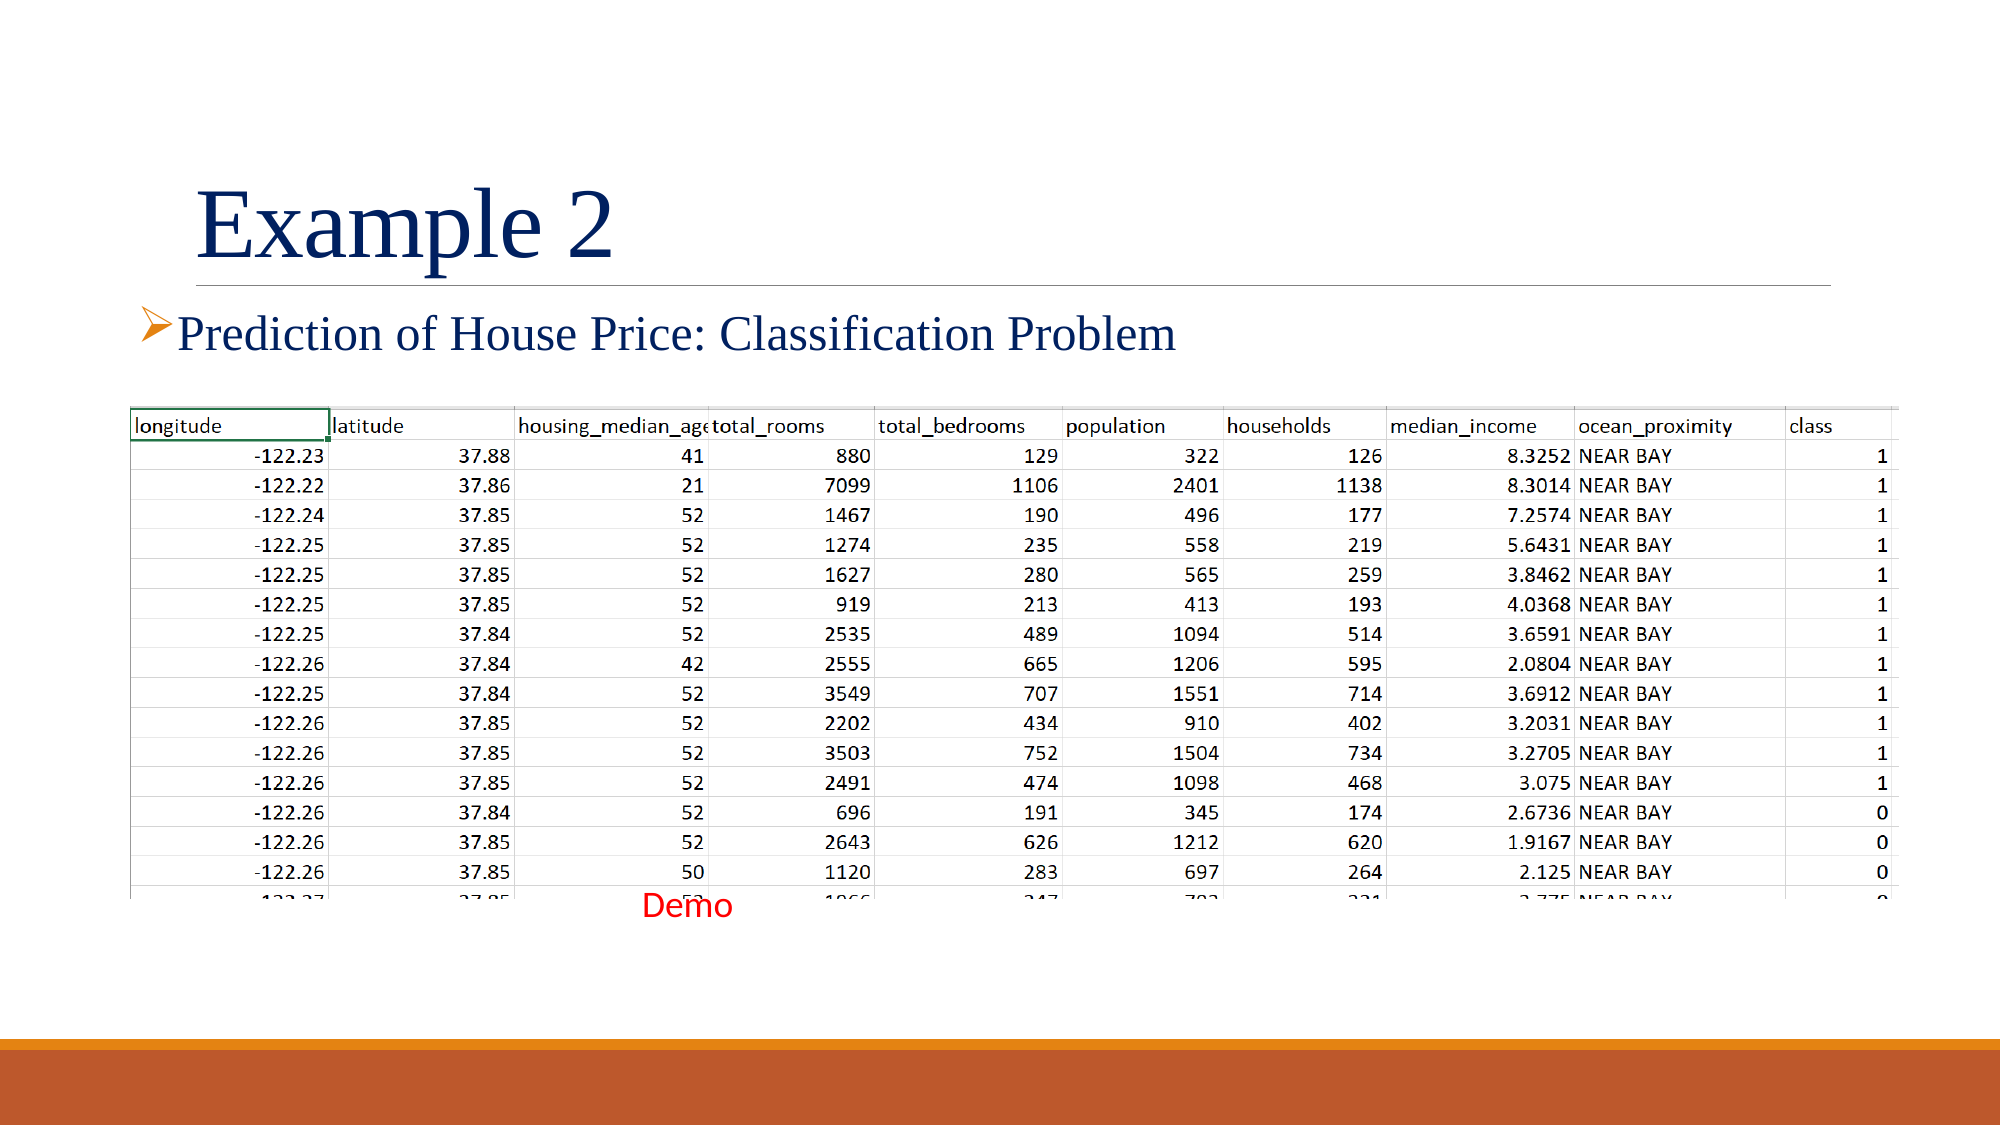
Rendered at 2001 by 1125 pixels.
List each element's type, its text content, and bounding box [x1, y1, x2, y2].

text_box Demo [627, 909, 1239, 933]
picture [129, 405, 1900, 899]
title Example 2 [180, 47, 1830, 285]
text_box Prediction of House Price: Classification Problem [137, 299, 1863, 402]
text_box Prediction of House Price: Classification Problem [137, 909, 1863, 1046]
